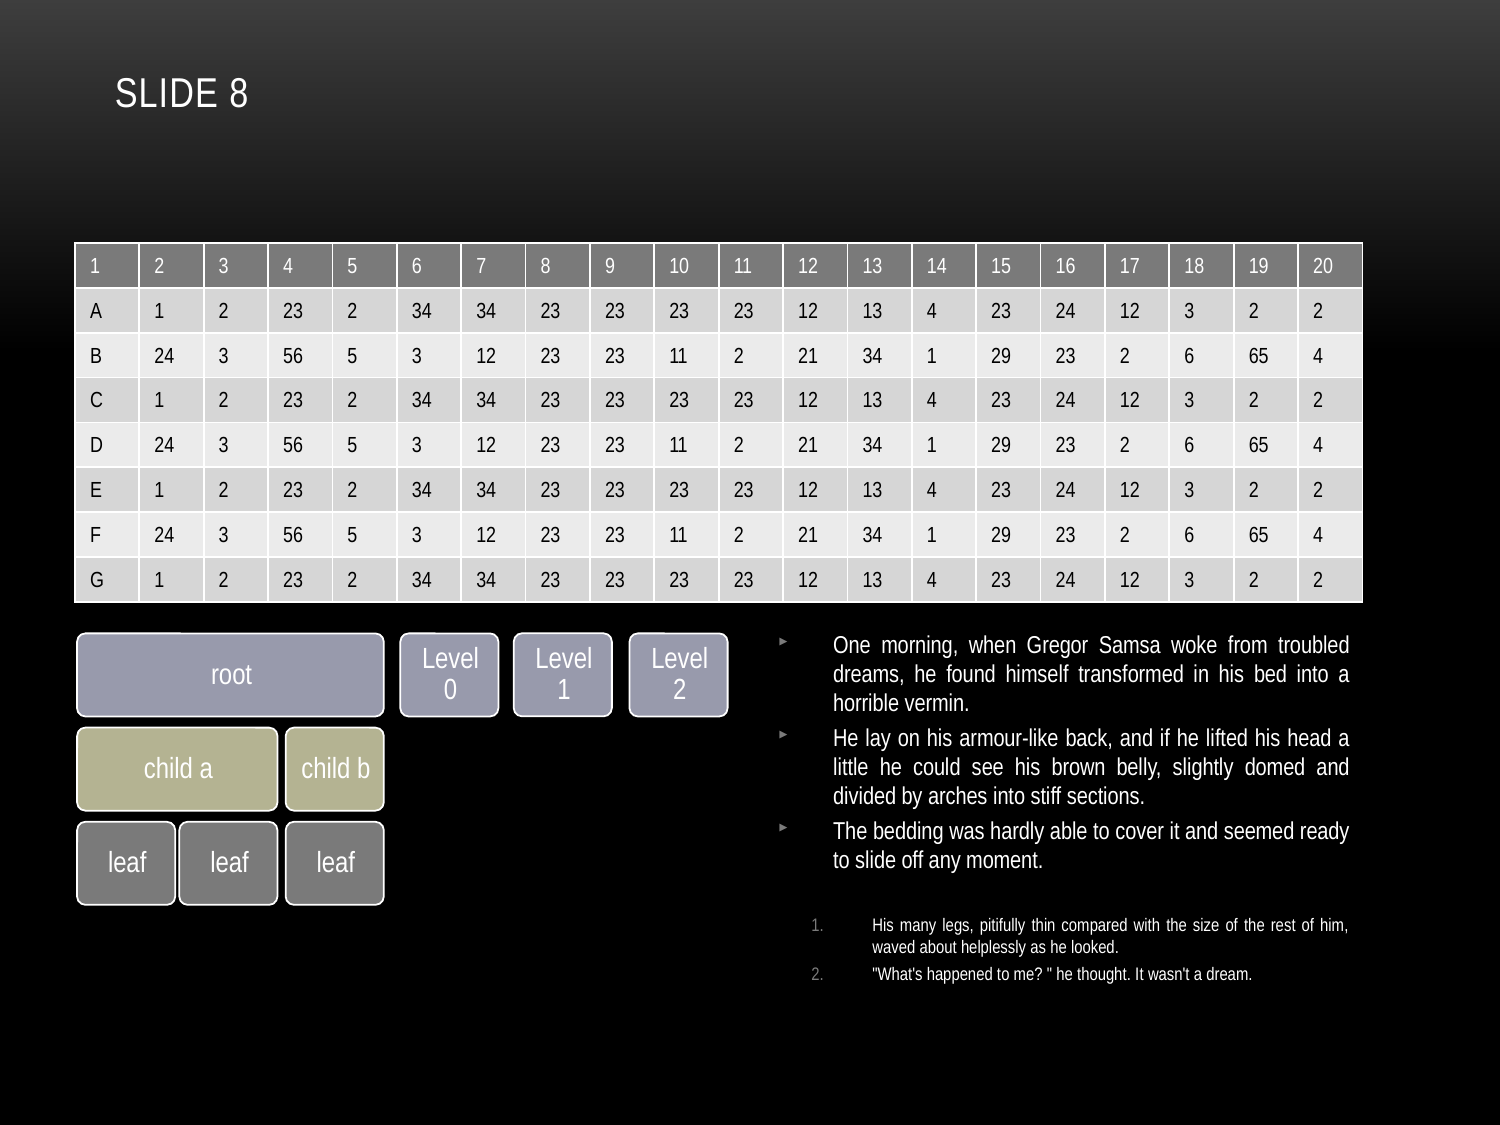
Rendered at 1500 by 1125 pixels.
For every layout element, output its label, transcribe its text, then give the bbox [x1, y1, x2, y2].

table_header 8 [526, 244, 589, 287]
table_cell 23 [591, 334, 653, 377]
table_cell 2 [1106, 423, 1168, 466]
table_header 17 [1106, 244, 1168, 287]
table_cell 23 [720, 558, 782, 601]
table_cell 56 [269, 513, 332, 556]
table_cell 23 [526, 558, 589, 601]
table_cell 3 [205, 513, 267, 556]
table_cell 11 [655, 513, 718, 556]
table_cell 13 [848, 289, 911, 332]
table_cell 24 [1041, 468, 1104, 511]
table_cell 23 [977, 378, 1040, 422]
table_cell 23 [591, 558, 653, 601]
table_cell 2 [1299, 558, 1362, 601]
table_cell G [76, 558, 138, 601]
table_cell 24 [1041, 378, 1104, 422]
table_cell 2 [1235, 289, 1297, 332]
table_header 6 [398, 244, 460, 287]
table_cell 56 [269, 423, 332, 466]
table_cell 3 [1170, 289, 1233, 332]
table_cell 1 [140, 558, 203, 601]
table_cell 23 [269, 468, 332, 511]
table_cell 23 [655, 468, 718, 511]
table_cell 2 [1299, 289, 1362, 332]
table_cell 2 [720, 423, 782, 466]
table_header 13 [848, 244, 911, 287]
table_header 19 [1235, 244, 1297, 287]
table_header 11 [720, 244, 782, 287]
table_cell 11 [655, 423, 718, 466]
table_cell 29 [977, 423, 1040, 466]
table_cell 3 [1170, 378, 1233, 422]
table_cell 24 [140, 334, 203, 377]
table_cell 2 [333, 558, 396, 601]
table_cell 23 [269, 289, 332, 332]
table_cell 23 [977, 558, 1040, 601]
table_cell 2 [333, 378, 396, 422]
table_cell 23 [655, 289, 718, 332]
table_cell 23 [591, 378, 653, 422]
table_cell 2 [1299, 378, 1362, 422]
table_cell 34 [848, 513, 911, 556]
table_cell 21 [784, 334, 847, 377]
table_cell 23 [720, 378, 782, 422]
table_cell 34 [398, 468, 460, 511]
table_cell D [76, 423, 138, 466]
table_cell 1 [913, 513, 975, 556]
table_cell 24 [1041, 289, 1104, 332]
table_cell 12 [462, 334, 525, 377]
table_cell 12 [462, 423, 525, 466]
table_cell 5 [333, 423, 396, 466]
table_header 1 [76, 244, 138, 287]
table_header 4 [269, 244, 332, 287]
title Slide 8 [99, 19, 1400, 124]
table_cell 1 [140, 289, 203, 332]
table_cell 2 [720, 513, 782, 556]
table_cell 6 [1170, 513, 1233, 556]
table_cell 2 [205, 558, 267, 601]
table_cell 13 [848, 468, 911, 511]
table_cell 23 [655, 558, 718, 601]
table_cell 34 [398, 558, 460, 601]
table_cell 12 [462, 513, 525, 556]
table_cell 24 [140, 423, 203, 466]
table_cell B [76, 334, 138, 377]
table_header 16 [1041, 244, 1104, 287]
table_cell 23 [720, 468, 782, 511]
table_header 5 [333, 244, 396, 287]
table_cell 23 [591, 289, 653, 332]
table_cell 3 [205, 423, 267, 466]
table_cell 3 [398, 334, 460, 377]
table_cell 12 [1106, 468, 1168, 511]
table_cell 3 [205, 334, 267, 377]
table_cell 23 [1041, 513, 1104, 556]
table_cell 12 [784, 558, 847, 601]
table_cell 2 [720, 334, 782, 377]
table_cell 29 [977, 513, 1040, 556]
table_cell 13 [848, 558, 911, 601]
table_cell 1 [140, 378, 203, 422]
table_cell 1 [913, 334, 975, 377]
table_cell C [76, 378, 138, 422]
table_header 9 [591, 244, 653, 287]
text_box One morning, when Gregor Samsa woke from troubled dreams, he found himself transformed in his bed into a horrible vermin. He lay on his armour-like back, and if he lifted his head a little he could see his brown belly, slightly domed and divided by arches into stiff sections. The bedding was hardly able to cover it and seemed ready to slide off any moment. His many legs, pitifully thin compared with the size of the rest of him, waved about helplessly as he looked. "What's happened to me? " he thought. It wasn't a dream. [761, 621, 1365, 993]
table_cell 23 [591, 468, 653, 511]
table_cell 13 [848, 378, 911, 422]
table_header 3 [205, 244, 267, 287]
table_cell 2 [1106, 334, 1168, 377]
table_cell 3 [1170, 468, 1233, 511]
table_header 10 [655, 244, 718, 287]
table_header 7 [462, 244, 525, 287]
table_cell F [76, 513, 138, 556]
table_cell 12 [784, 468, 847, 511]
table_cell 3 [398, 423, 460, 466]
table_header 2 [140, 244, 203, 287]
table_cell 2 [205, 378, 267, 422]
table_cell 34 [462, 558, 525, 601]
table_cell 4 [913, 468, 975, 511]
table_cell 12 [784, 378, 847, 422]
table_header 20 [1299, 244, 1362, 287]
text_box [76, 633, 729, 906]
table_cell 5 [333, 513, 396, 556]
table_cell 23 [526, 423, 589, 466]
table_cell 34 [848, 334, 911, 377]
table_cell 23 [526, 378, 589, 422]
table_cell 65 [1235, 423, 1297, 466]
table_cell 2 [1235, 468, 1297, 511]
table_cell 4 [1299, 513, 1362, 556]
table_cell 34 [462, 468, 525, 511]
table_cell 23 [269, 378, 332, 422]
table_cell 23 [1041, 423, 1104, 466]
table_cell 24 [140, 513, 203, 556]
table_cell 23 [977, 289, 1040, 332]
table_cell 29 [977, 334, 1040, 377]
table_cell 4 [913, 378, 975, 422]
table_cell 23 [591, 423, 653, 466]
table_cell 12 [1106, 378, 1168, 422]
table_header 15 [977, 244, 1040, 287]
table_cell 2 [205, 289, 267, 332]
table_cell 65 [1235, 334, 1297, 377]
table_cell 2 [1235, 558, 1297, 601]
table_cell 3 [1170, 558, 1233, 601]
table_cell 4 [913, 558, 975, 601]
table_cell 2 [1106, 513, 1168, 556]
table_cell 34 [462, 289, 525, 332]
table_cell 23 [655, 378, 718, 422]
table_cell 56 [269, 334, 332, 377]
table_cell 24 [1041, 558, 1104, 601]
table_cell 2 [333, 468, 396, 511]
table_cell 4 [913, 289, 975, 332]
table_cell 12 [1106, 558, 1168, 601]
table_header 18 [1170, 244, 1233, 287]
table_cell 23 [1041, 334, 1104, 377]
table_cell 12 [784, 289, 847, 332]
table_cell 2 [333, 289, 396, 332]
table_cell 1 [140, 468, 203, 511]
table_cell 34 [398, 378, 460, 422]
table_header 14 [913, 244, 975, 287]
table_cell 34 [462, 378, 525, 422]
table_cell 3 [398, 513, 460, 556]
table_cell 21 [784, 513, 847, 556]
table_cell 12 [1106, 289, 1168, 332]
table_cell 34 [848, 423, 911, 466]
table_cell 34 [398, 289, 460, 332]
table_cell 23 [526, 289, 589, 332]
table_cell 21 [784, 423, 847, 466]
table_cell A [76, 289, 138, 332]
table_cell 23 [526, 513, 589, 556]
table_cell 4 [1299, 334, 1362, 377]
table_cell 23 [269, 558, 332, 601]
table_cell 65 [1235, 513, 1297, 556]
table_cell 2 [205, 468, 267, 511]
table_cell 2 [1235, 378, 1297, 422]
table_cell 23 [977, 468, 1040, 511]
table_cell 23 [526, 468, 589, 511]
table_cell E [76, 468, 138, 511]
table_cell 11 [655, 334, 718, 377]
table_cell 23 [526, 334, 589, 377]
table_cell 1 [913, 423, 975, 466]
table_header 12 [784, 244, 847, 287]
table_cell 23 [591, 513, 653, 556]
table_cell 6 [1170, 423, 1233, 466]
table_cell 4 [1299, 423, 1362, 466]
table_cell 23 [720, 289, 782, 332]
table_cell 6 [1170, 334, 1233, 377]
table_cell 2 [1299, 468, 1362, 511]
table_cell 5 [333, 334, 396, 377]
